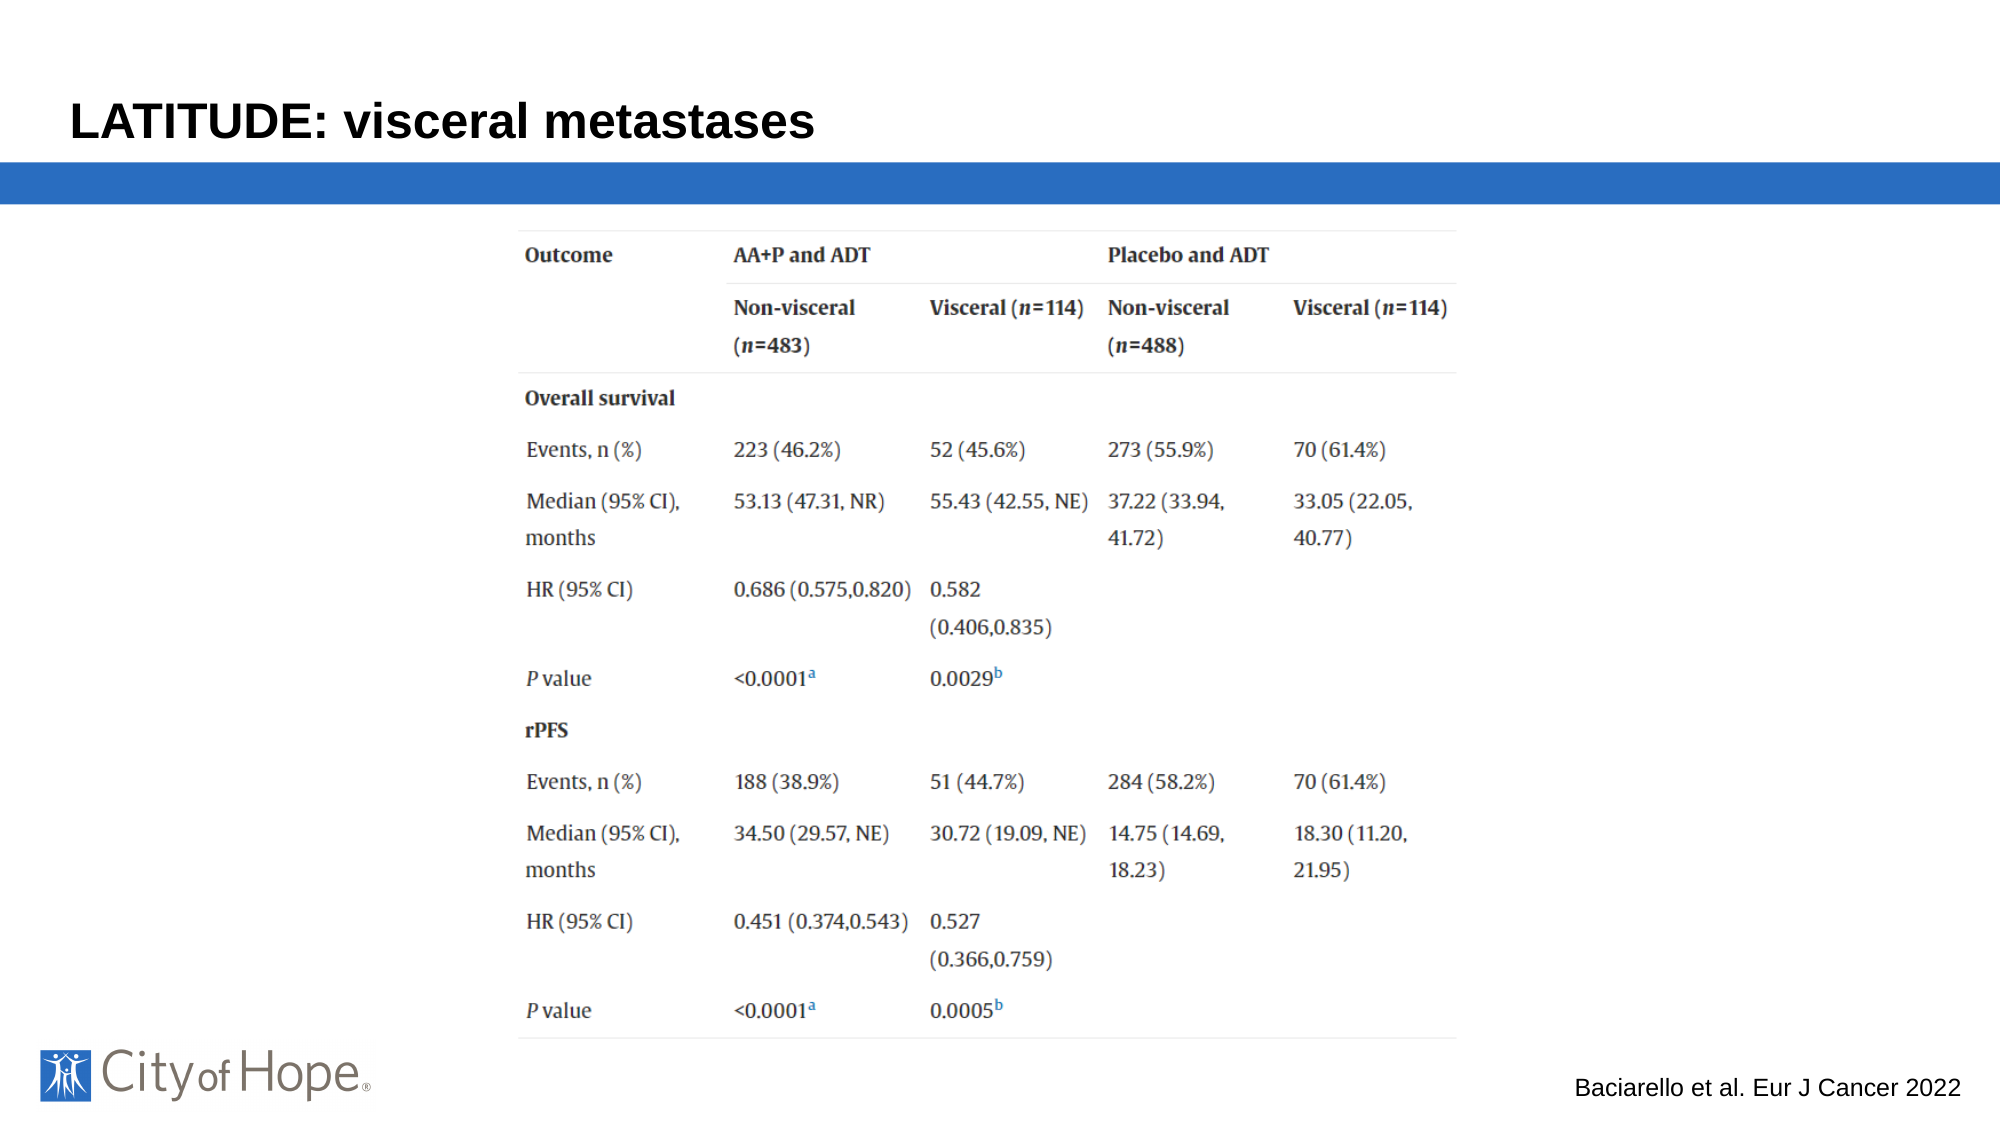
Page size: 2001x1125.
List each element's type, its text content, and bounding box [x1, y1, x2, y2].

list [516, 228, 1484, 1049]
title LATITUDE: visceral metastases [54, 69, 1922, 168]
text_box Baciarello et al. Eur J Cancer 2022 [1300, 1064, 1978, 1109]
picture [36, 1039, 376, 1112]
